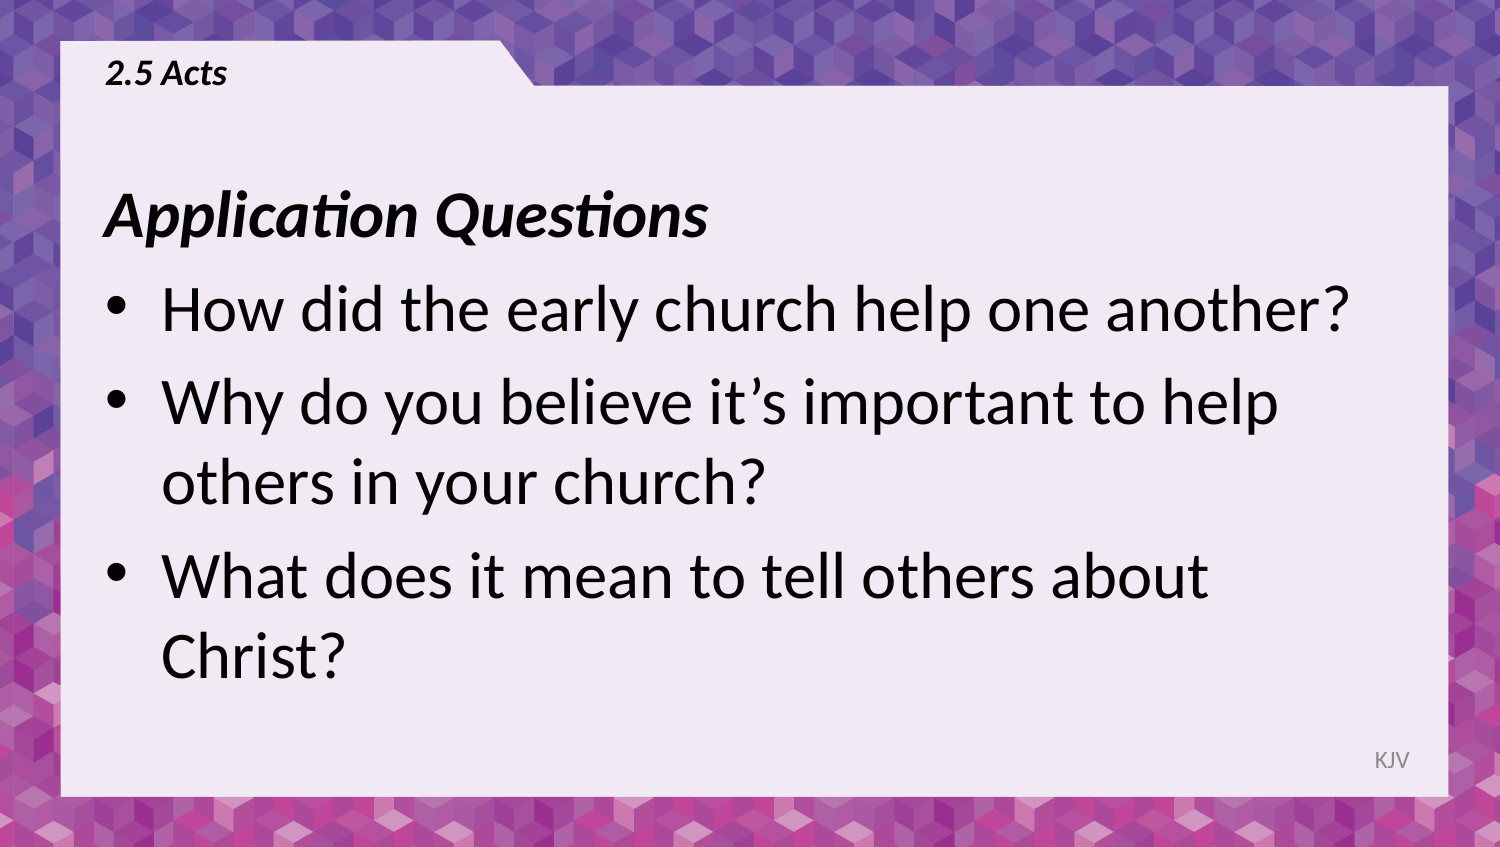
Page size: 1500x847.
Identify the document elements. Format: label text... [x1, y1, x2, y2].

picture [0, 0, 1500, 847]
list Application Questions How did the early church help one another? Why do you believe it’s important to help others in your church? What does it mean to tell others about Christ? [89, 141, 1403, 722]
title 2.5 Acts [89, 33, 1420, 108]
footer KJV [950, 736, 1425, 782]
